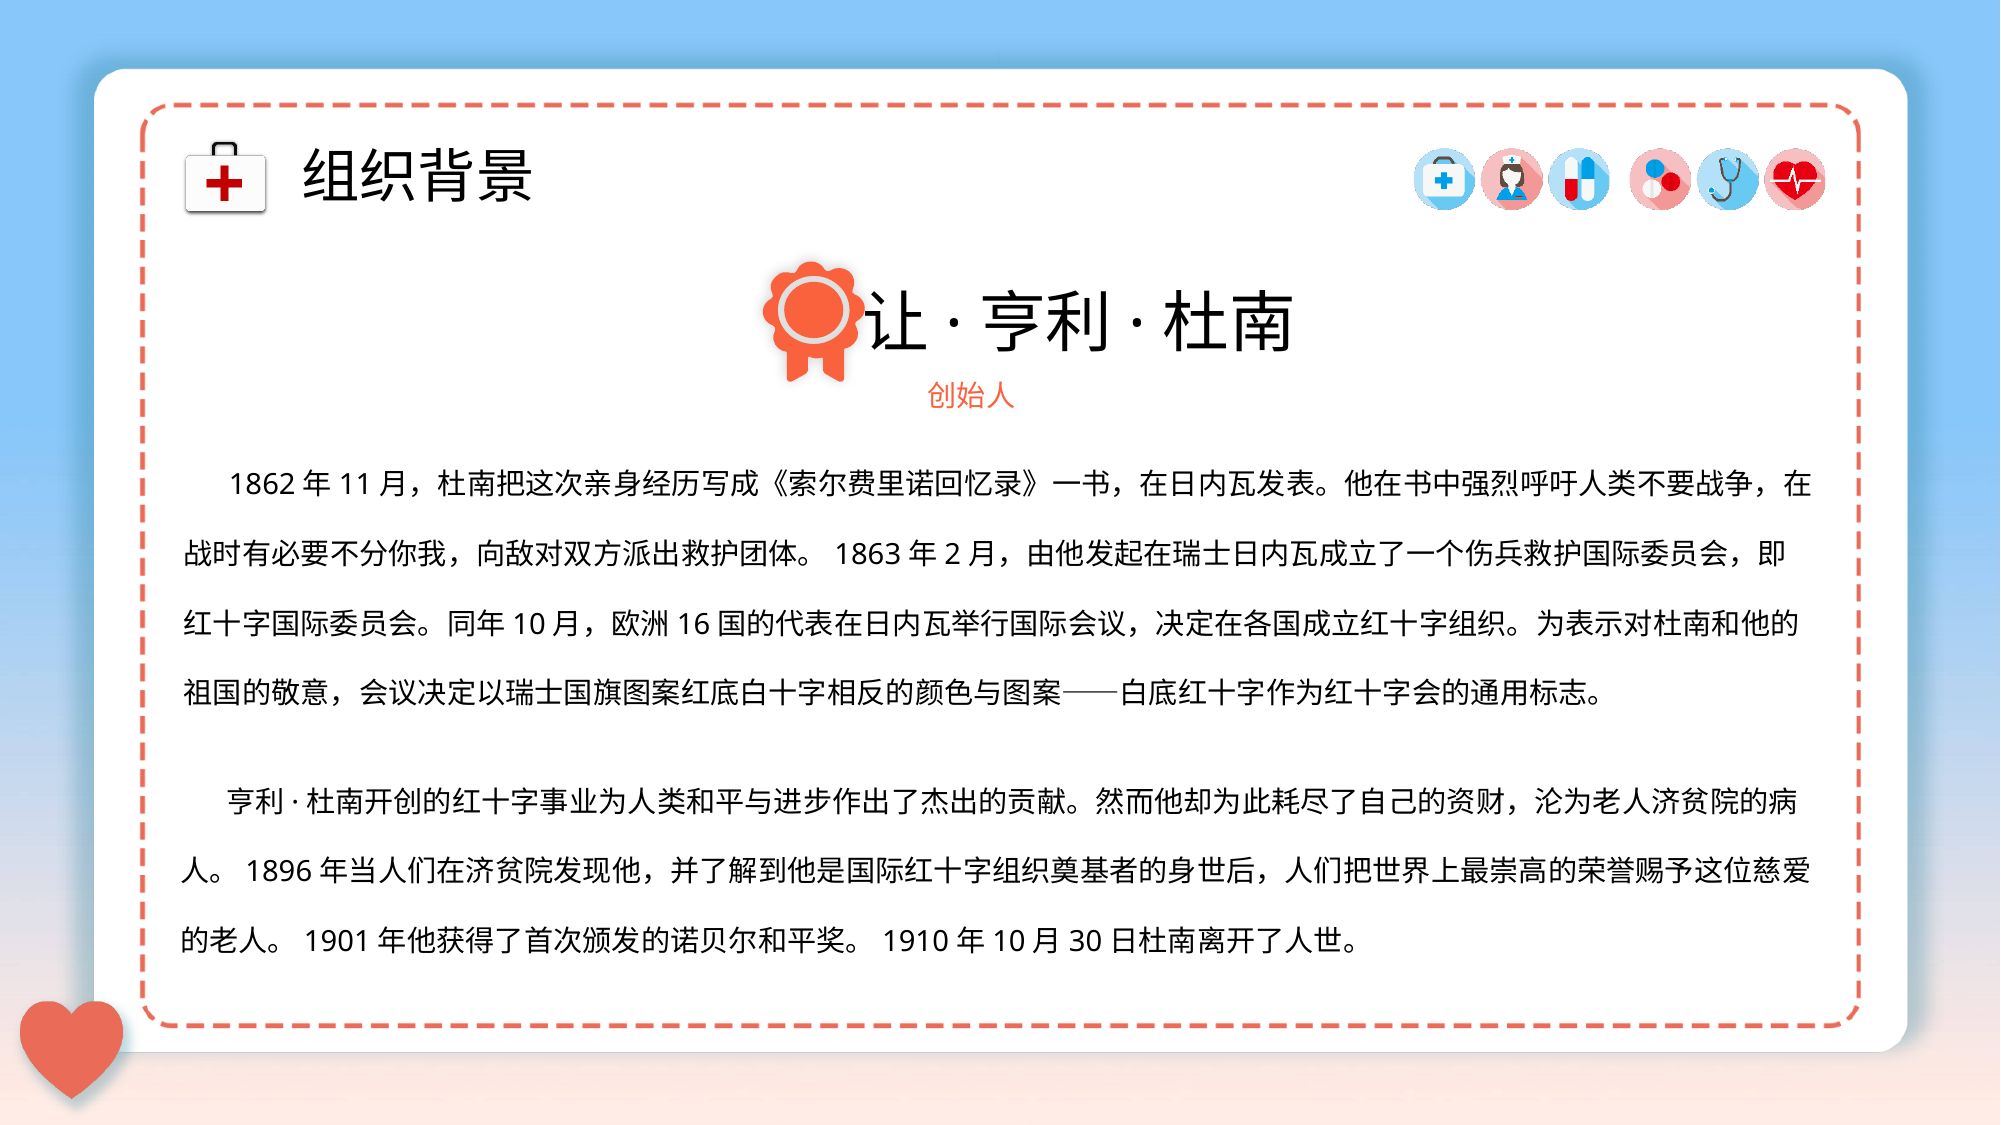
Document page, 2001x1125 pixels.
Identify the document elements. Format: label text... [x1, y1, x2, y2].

text_box 让·亨利·杜南 [851, 272, 1311, 368]
text_box 创始人 [912, 369, 1246, 420]
text_box 1862年11月，杜南把这次亲身经历写成《索尔费里诺回忆录》一书，在日内瓦发表。他在书中强烈呼吁人类不要战争，在战时有必要不分你我，向敌对双方派出救护团体。1863年2月，由他发起在瑞士日内瓦成立了一个伤兵救护国际委员会，即红十字国际委员会。同年10月，欧洲16国的代表在日内瓦举行国际会议，决定在各国成立红十字组织。为表示对杜南和他的祖国的敬意，会议决定以瑞士国旗图案红底白十字相反的颜色与图案——白底红十字作为红十字会的通用标志。 [169, 422, 1831, 718]
picture [0, 0, 2000, 1125]
text_box 亨利·杜南开创的红十字事业为人类和平与进步作出了杰出的贡献。然而他却为此耗尽了自己的资财，沦为老人济贫院的病人。1896年当人们在济贫院发现他，并了解到他是国际红十字组织奠基者的身世后，人们把世界上最崇高的荣誉赐予这位慈爱的老人。1901年他获得了首次颁发的诺贝尔和平奖。1910年10月30日杜南离开了人世。 [165, 740, 1831, 965]
text_box [762, 261, 865, 382]
text_box 组织背景 [286, 131, 655, 217]
